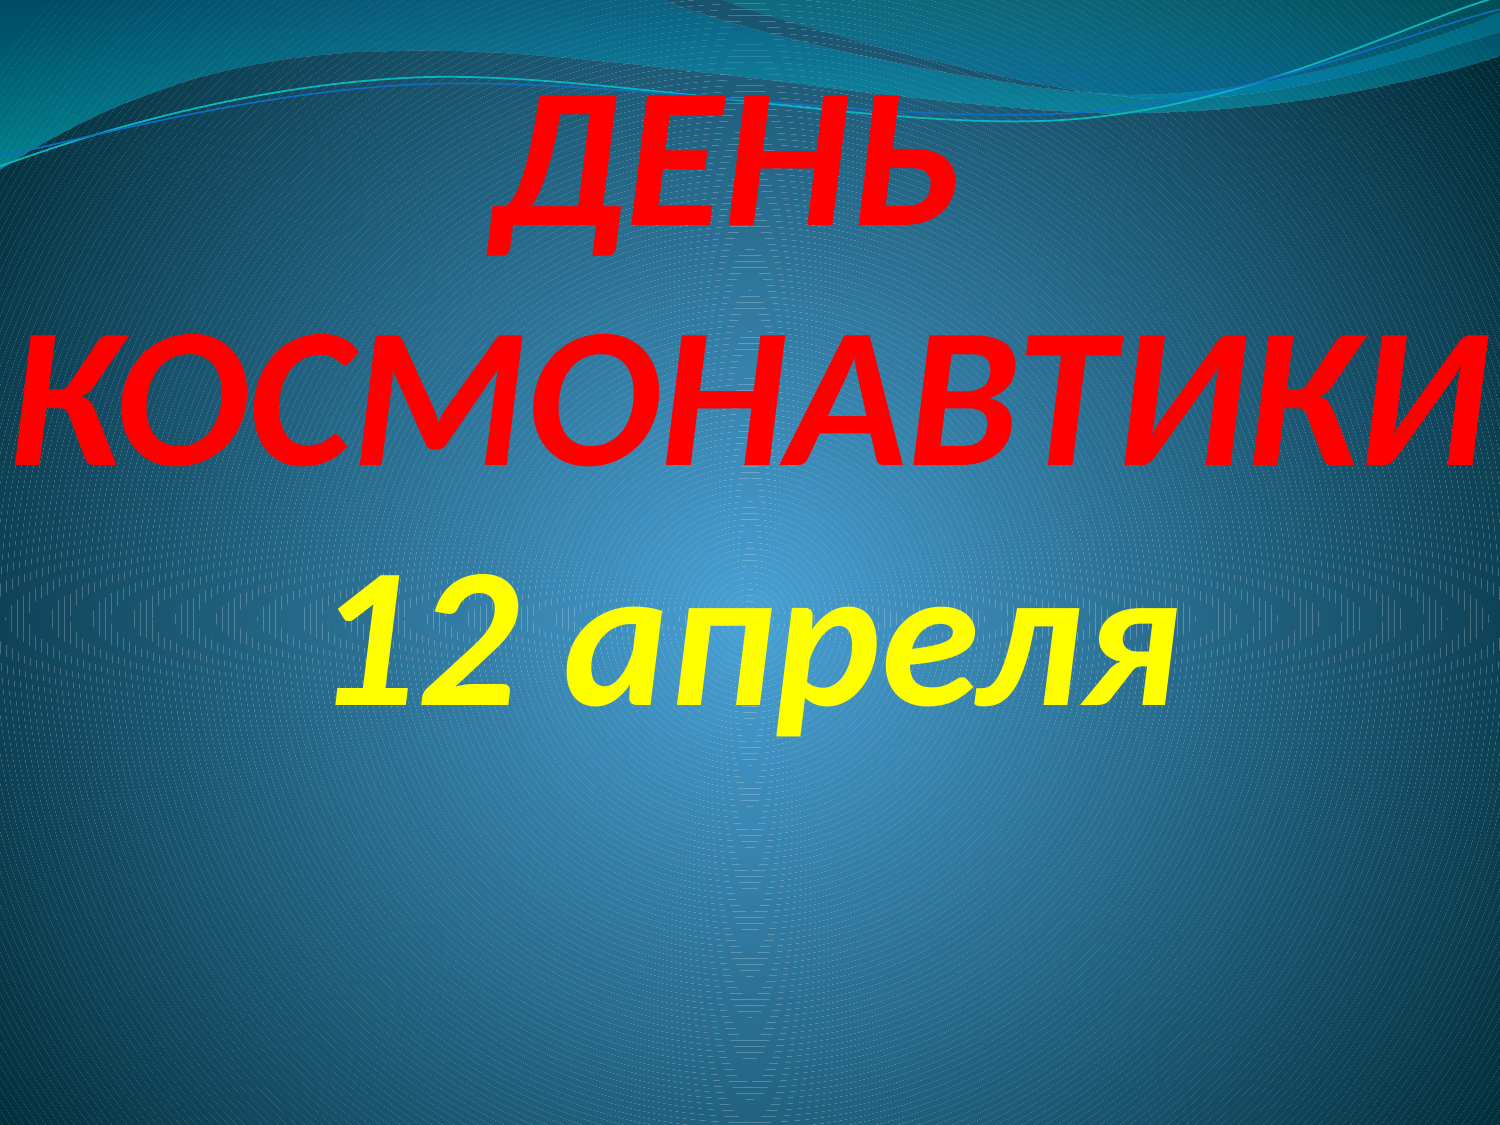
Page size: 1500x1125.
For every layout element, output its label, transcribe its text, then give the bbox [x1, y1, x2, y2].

title ДЕНЬ КОСМОНАВТИКИ 12 апреля [0, 328, 1500, 746]
